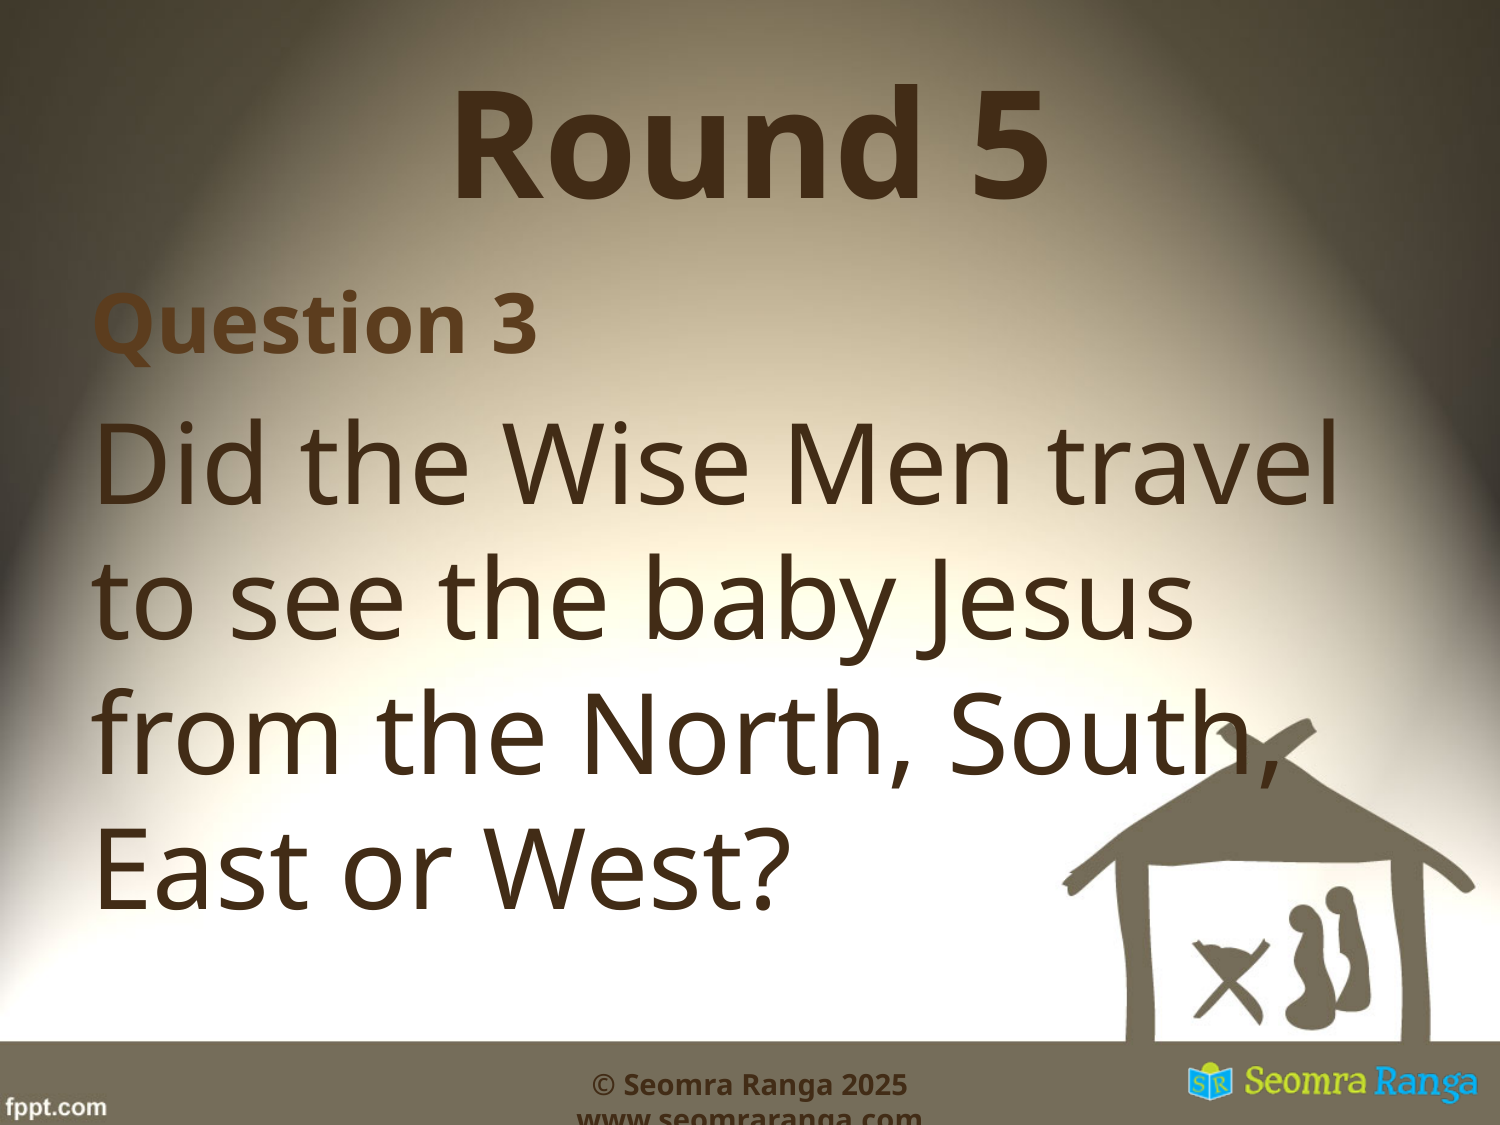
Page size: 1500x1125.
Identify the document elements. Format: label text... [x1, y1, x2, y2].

text_box © Seomra Ranga 2025 www.seomraranga.com [401, 1058, 1099, 1125]
picture [0, 0, 1500, 1125]
title Round 5 [75, 45, 1425, 233]
list Question 3 Did the Wise Men travel to see the baby Jesus from the North, South, East or West? [75, 262, 1425, 1005]
